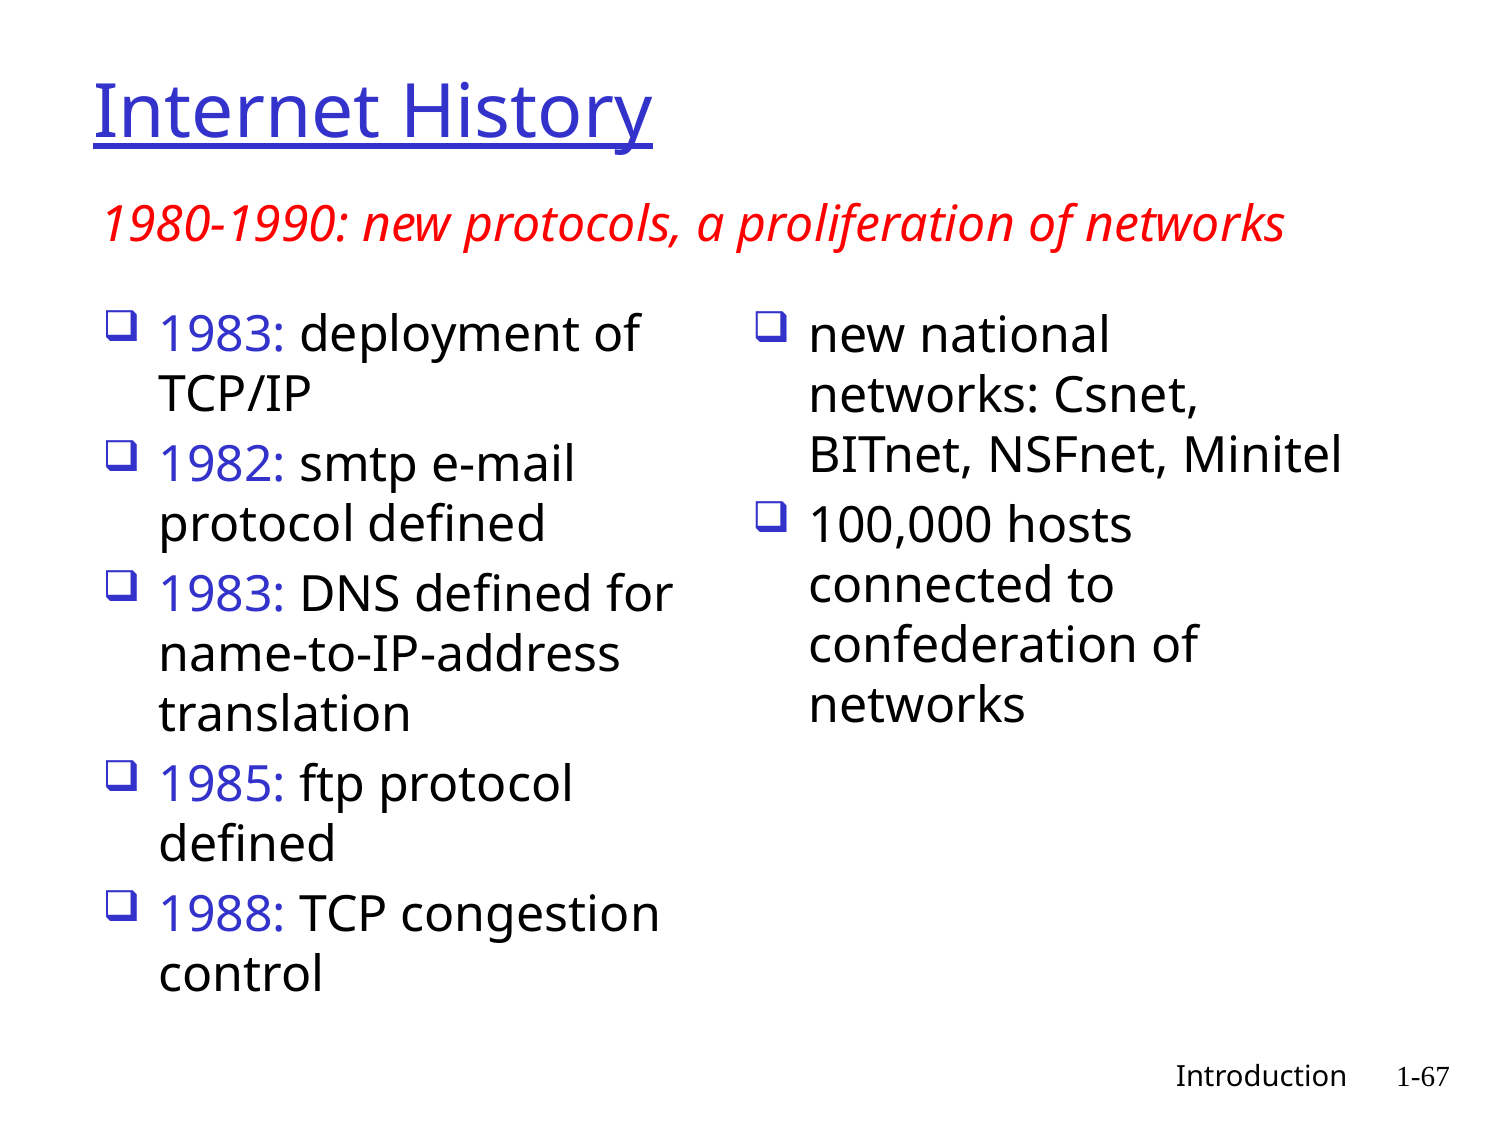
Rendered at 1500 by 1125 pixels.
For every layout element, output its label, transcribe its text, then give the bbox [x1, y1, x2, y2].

footer Introduction [887, 1049, 1362, 1125]
list 1983: deployment of TCP/IP 1982: smtp e-mail protocol defined 1983: DNS defined for name-to-IP-address translation 1985: ftp protocol defined 1988: TCP congestion control [87, 293, 713, 1026]
text_box 1980-1990: new protocols, a proliferation of networks [85, 168, 1393, 275]
title Internet History [77, 54, 1354, 162]
slide_number 1-67 [1362, 1049, 1466, 1125]
list new national networks: Csnet, BITnet, NSFnet, Minitel 100,000 hosts connected to confederation of networks [737, 295, 1363, 1026]
